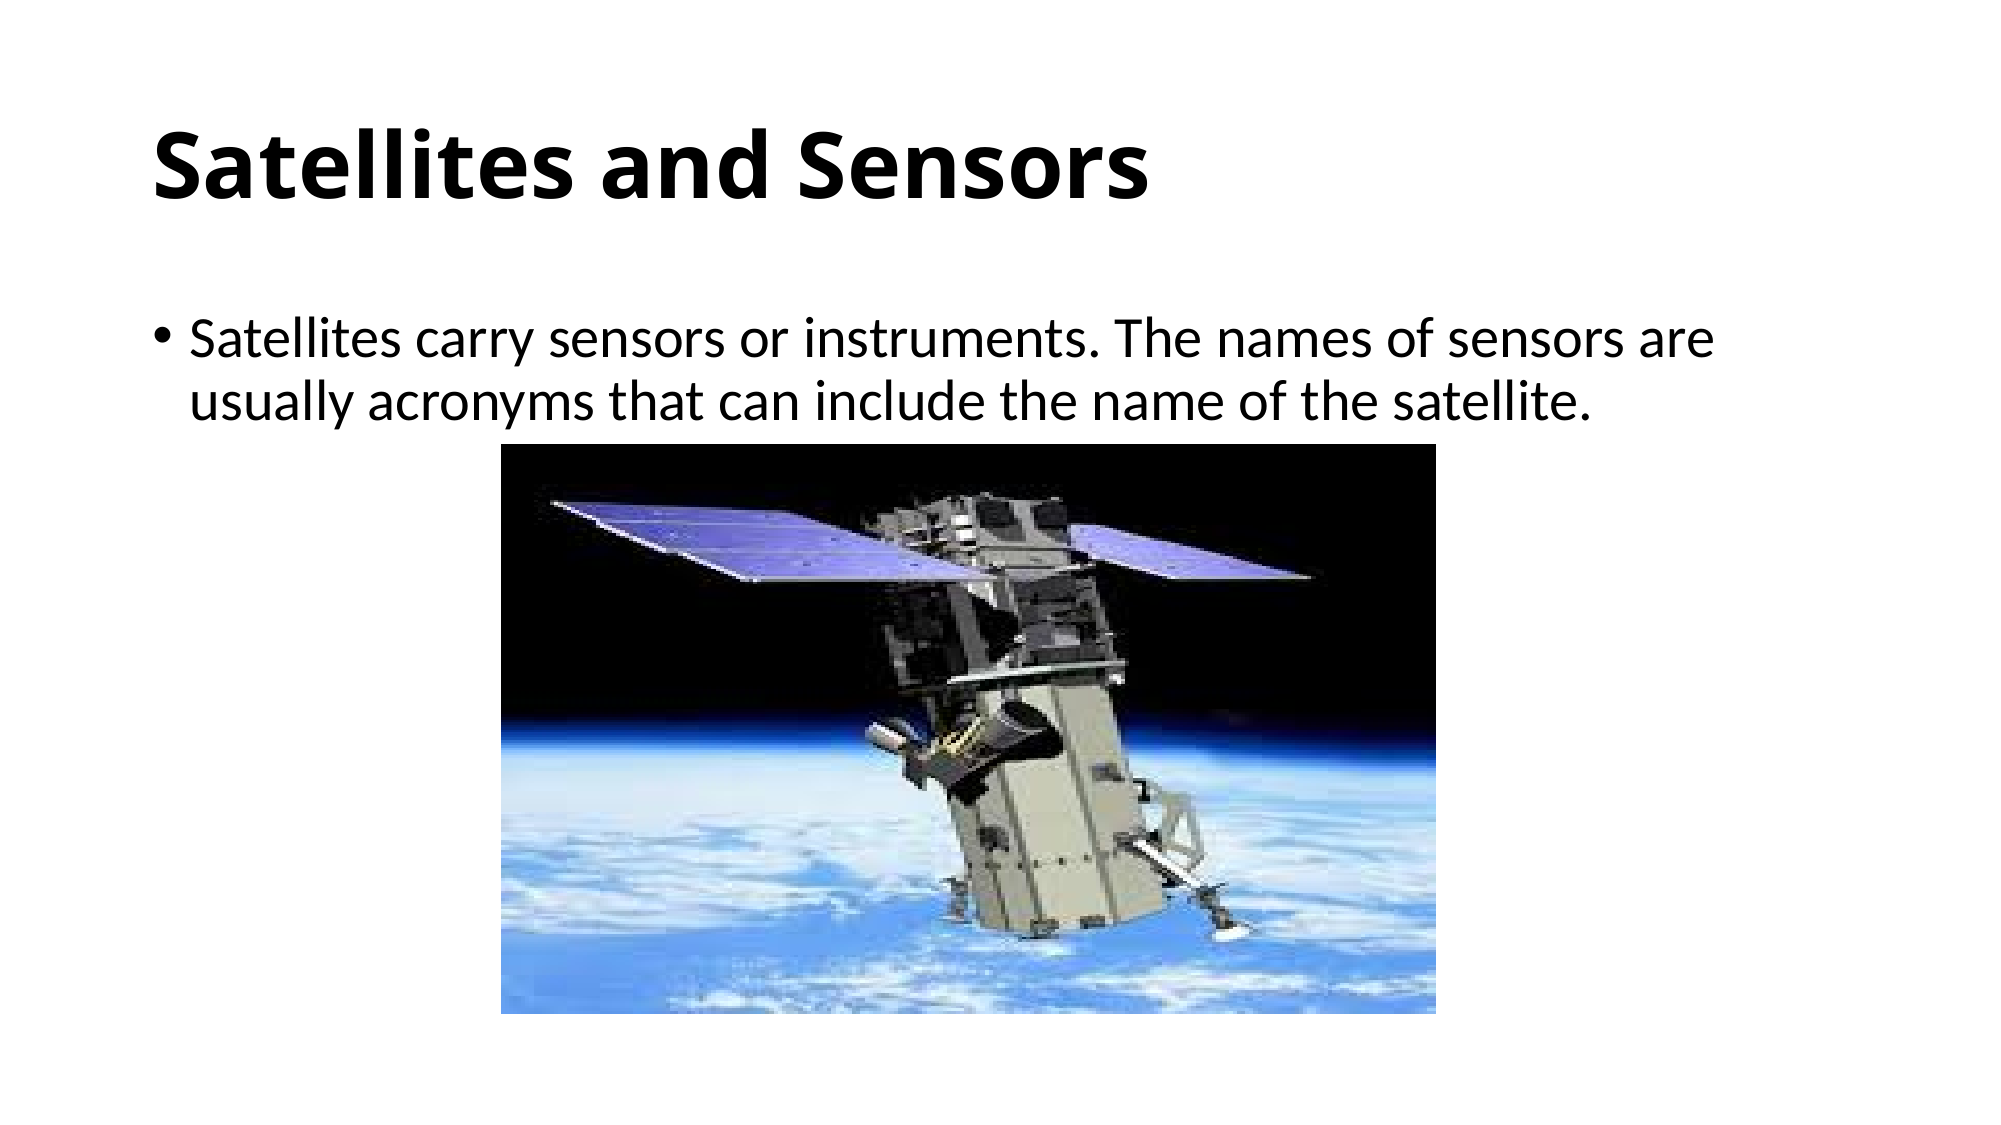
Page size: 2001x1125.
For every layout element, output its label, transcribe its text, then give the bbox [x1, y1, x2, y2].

title Satellites and Sensors [137, 59, 1863, 278]
list Satellites carry sensors or instruments. The names of sensors are usually acronyms that can include the name of the satellite. [137, 299, 1863, 1014]
picture [501, 444, 1436, 1014]
